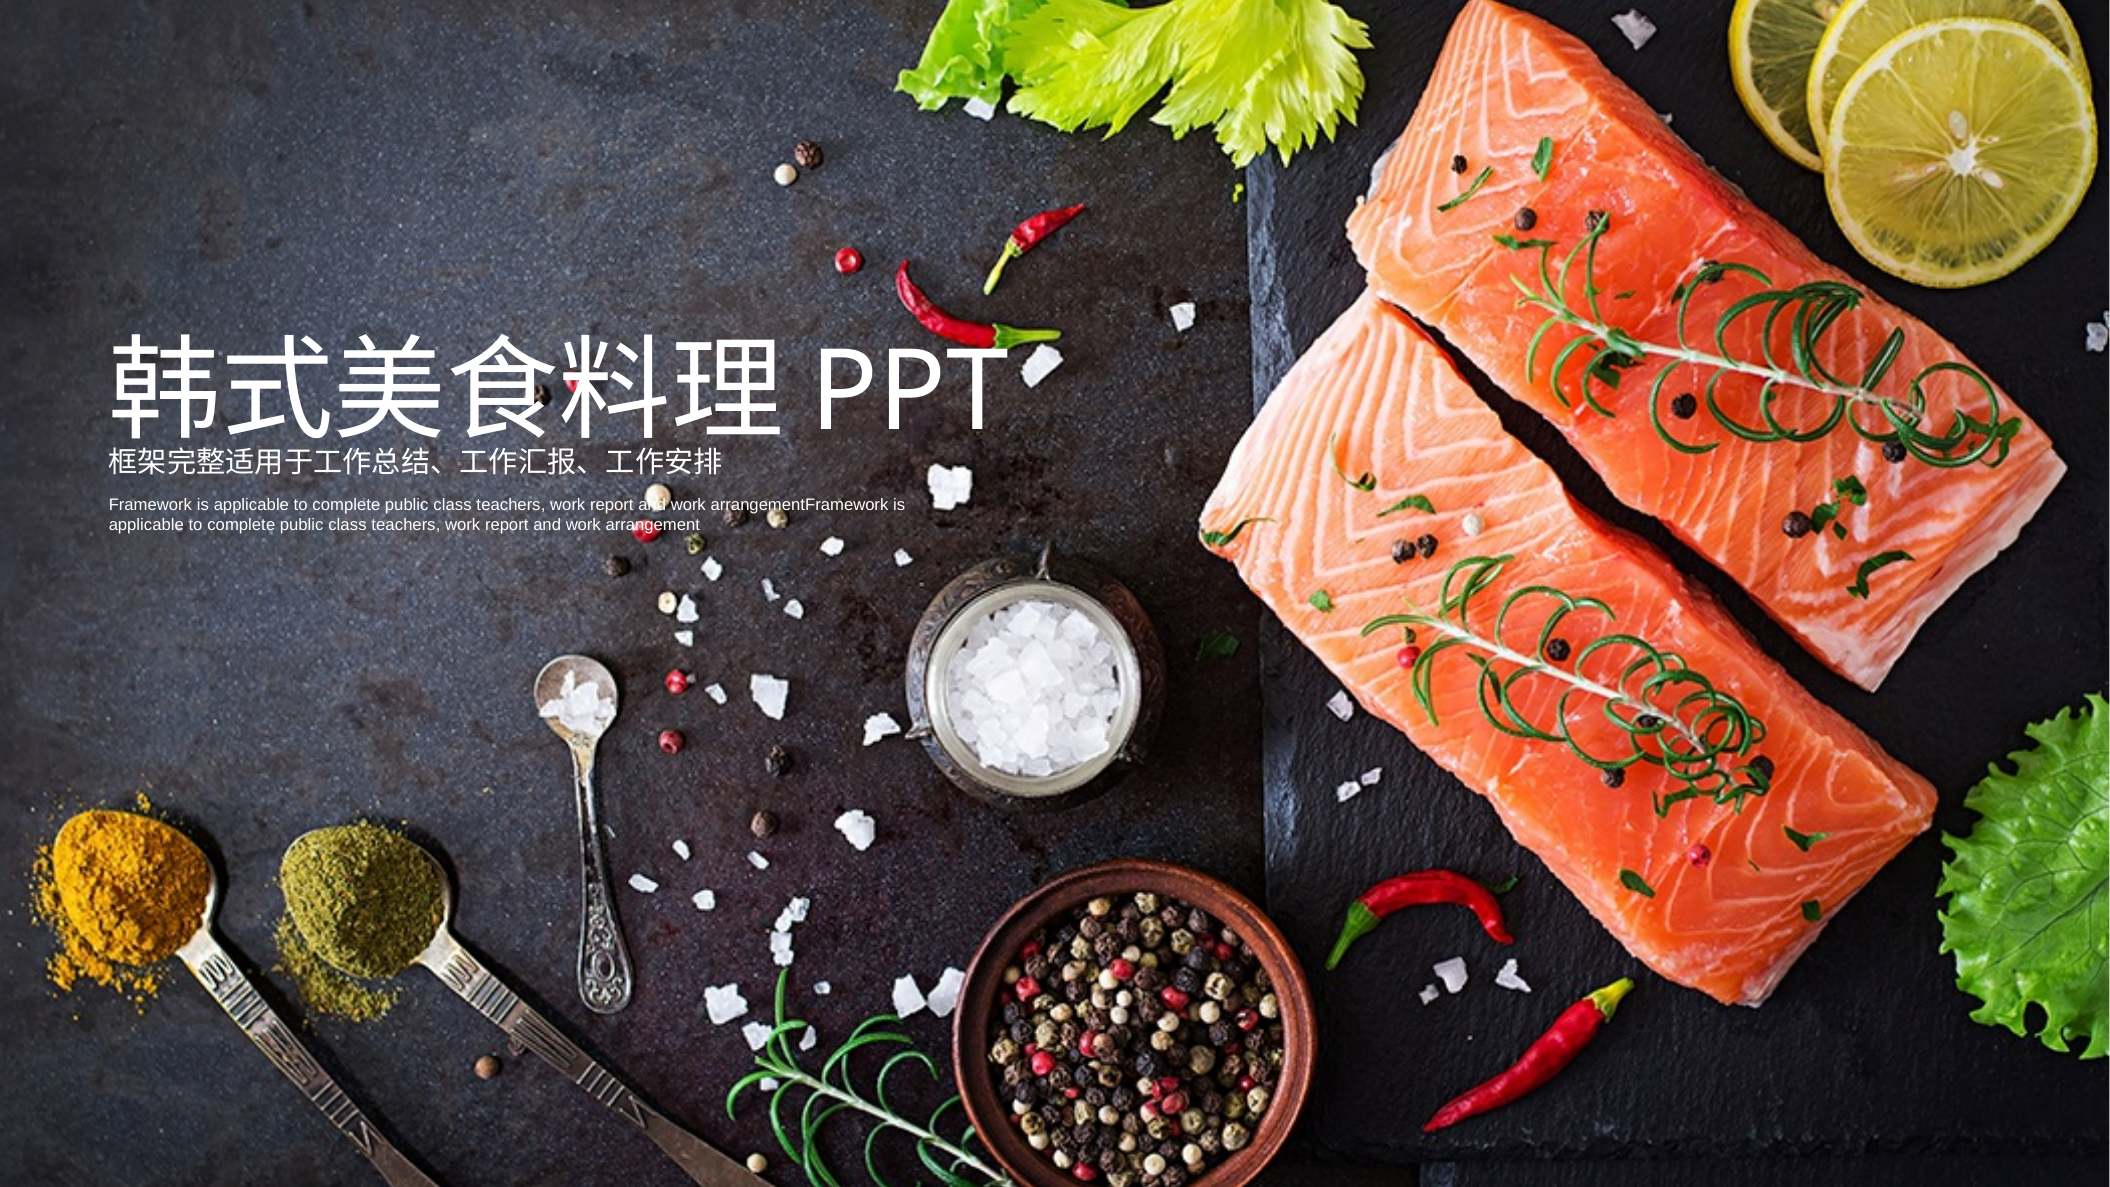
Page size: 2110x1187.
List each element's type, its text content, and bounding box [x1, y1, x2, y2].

text_box [0, 0, 2110, 1187]
text_box Framework is applicable to complete public class teachers, work report and work arrangementFramework is applicable to complete public class teachers, work report and work arrangement [93, 486, 924, 542]
text_box 框架完整适用于工作总结、工作汇报、工作安排 [93, 435, 972, 486]
text_box 韩式美食料理PPT [93, 309, 1055, 460]
